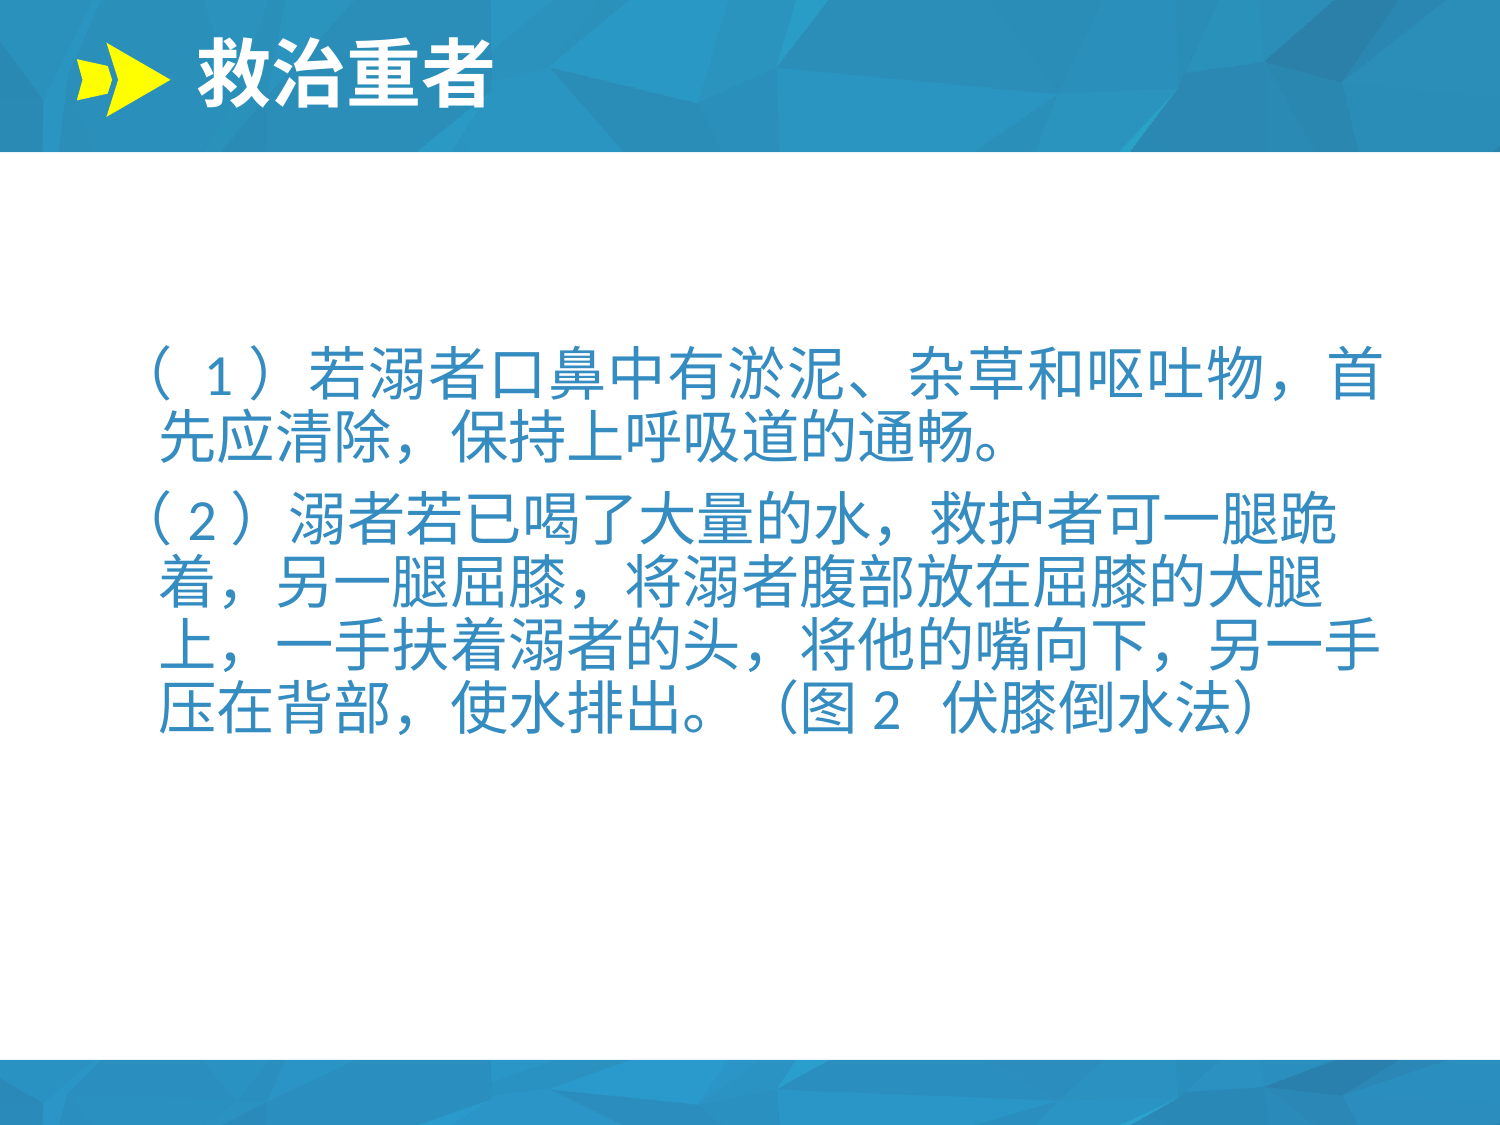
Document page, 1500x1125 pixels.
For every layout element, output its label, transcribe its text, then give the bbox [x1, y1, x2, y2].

text_box 救治重者 [182, 18, 512, 124]
text_box （ 1）若溺者口鼻中有淤泥、杂草和呕吐物，首先应清除，保持上呼吸道的通畅。 （2）溺者若已喝了大量的水，救护者可一腿跪着，另一腿屈膝，将溺者腹部放在屈膝的大腿上，一手扶着溺者的头，将他的嘴向下，另一手压在背部，使水排出。（图2 伏膝倒水法） [100, 338, 1400, 780]
